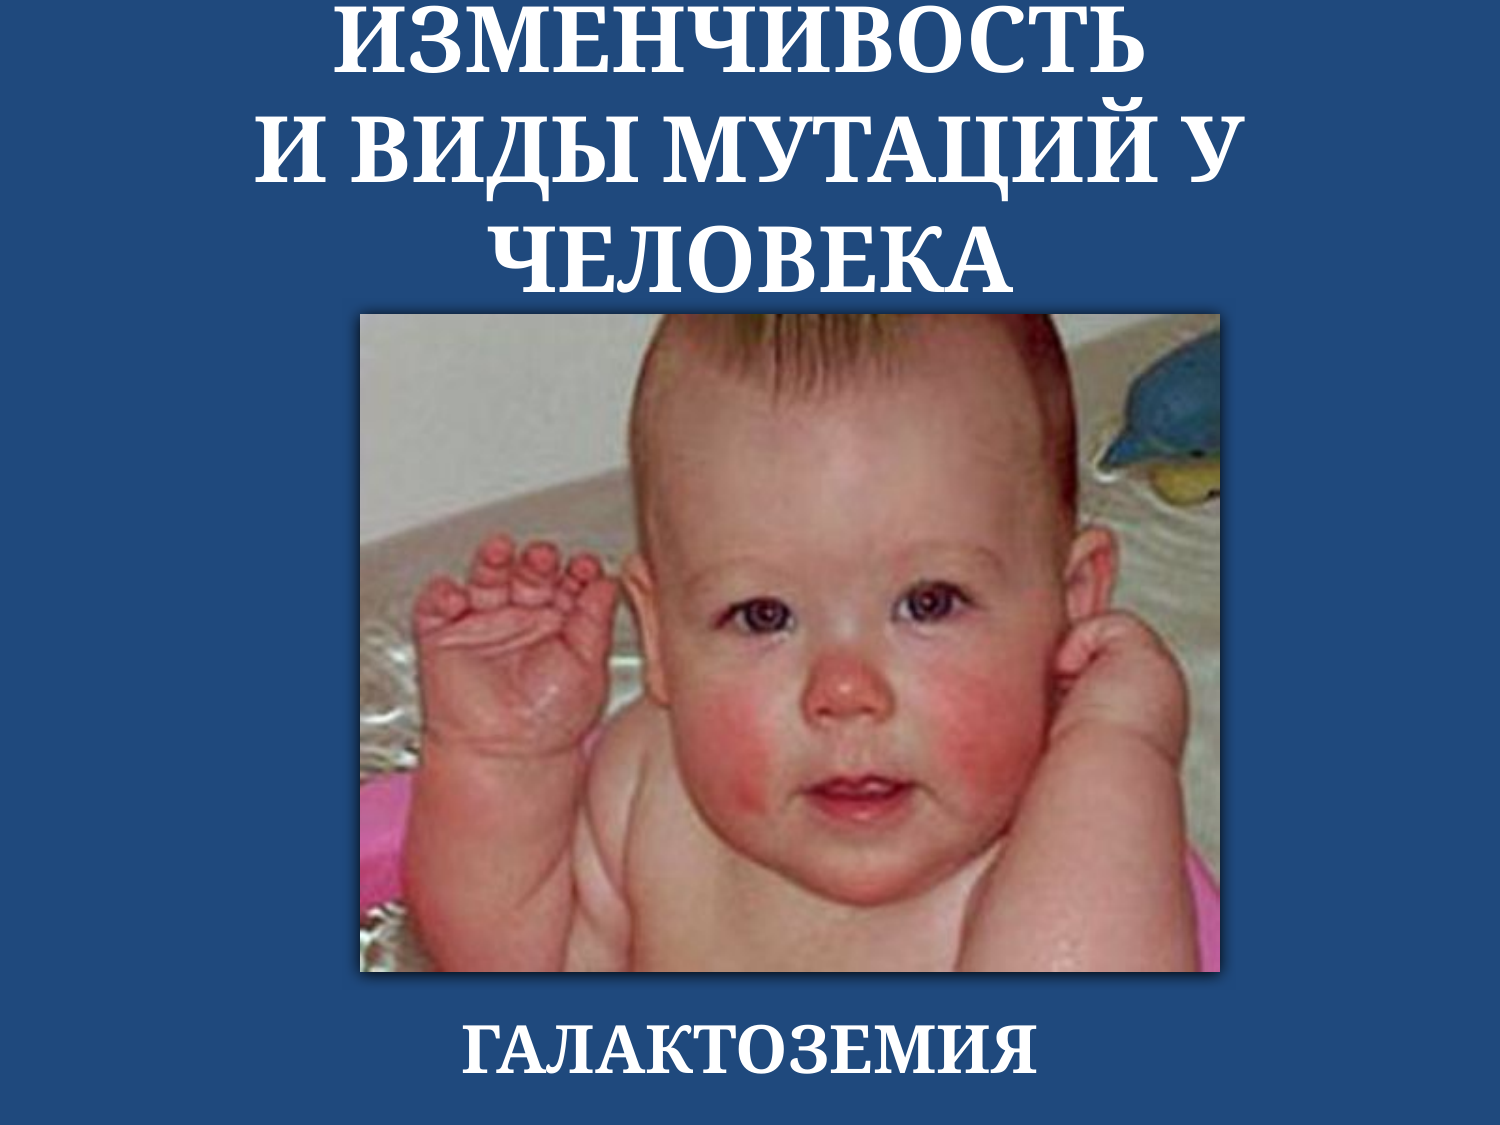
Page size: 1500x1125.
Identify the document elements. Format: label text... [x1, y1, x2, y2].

picture [359, 314, 1221, 972]
title ИЗМЕНЧИВОСТЬ И ВИДЫ МУТАЦИЙ У ЧЕЛОВЕКА [0, 0, 1500, 291]
subtitle ГАЛАКТОЗЕМИЯ [0, 999, 1500, 1125]
